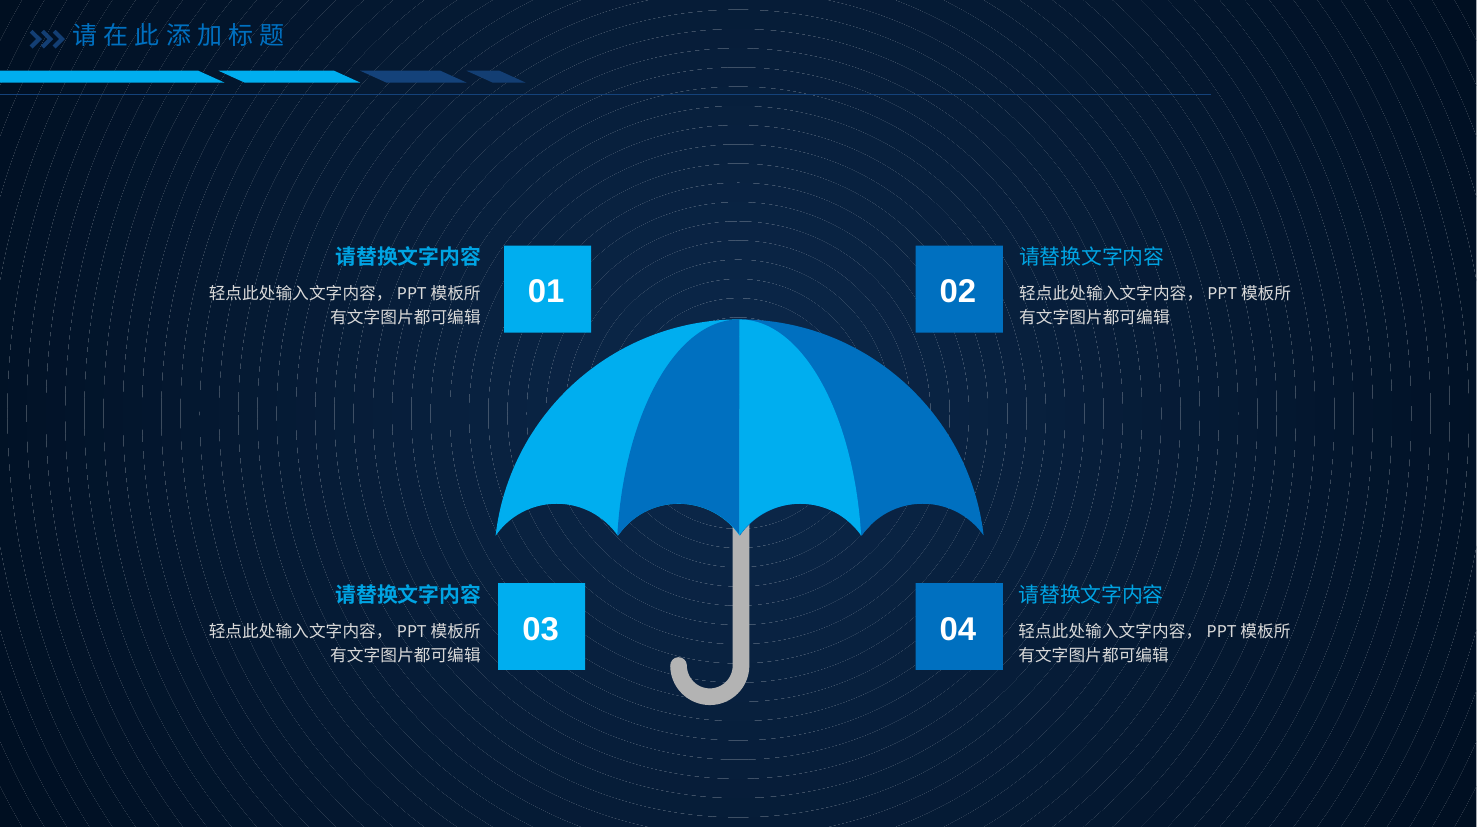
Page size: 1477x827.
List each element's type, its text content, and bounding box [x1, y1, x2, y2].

text_box 轻点此处输入文字内容，PPT模板所有文字图片都可编辑 [1018, 616, 1296, 687]
text_box 02 [922, 256, 994, 315]
text_box 请替换文字内容 [323, 564, 481, 606]
text_box 轻点此处输入文字内容，PPT模板所有文字图片都可编辑 [207, 279, 481, 352]
text_box 请替换文字内容 [1019, 227, 1205, 268]
text_box 04 [984, 594, 994, 652]
text_box [218, 69, 361, 84]
text_box 01 [510, 256, 582, 315]
text_box [503, 245, 592, 319]
text_box 轻点此处输入文字内容，PPT模板所有文字图片都可编辑 [1019, 279, 1296, 350]
text_box [915, 245, 1004, 334]
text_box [29, 29, 65, 49]
text_box [466, 69, 527, 84]
text_box [359, 69, 467, 84]
text_box [984, 582, 1004, 671]
text_box 轻点此处输入文字内容，PPT模板所有文字图片都可编辑 [207, 616, 481, 689]
text_box [0, 69, 225, 84]
text_box 请在此添加标题 [57, 11, 300, 57]
text_box 请替换文字内容 [323, 227, 481, 268]
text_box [495, 319, 984, 697]
text_box 请替换文字内容 [1018, 564, 1204, 606]
